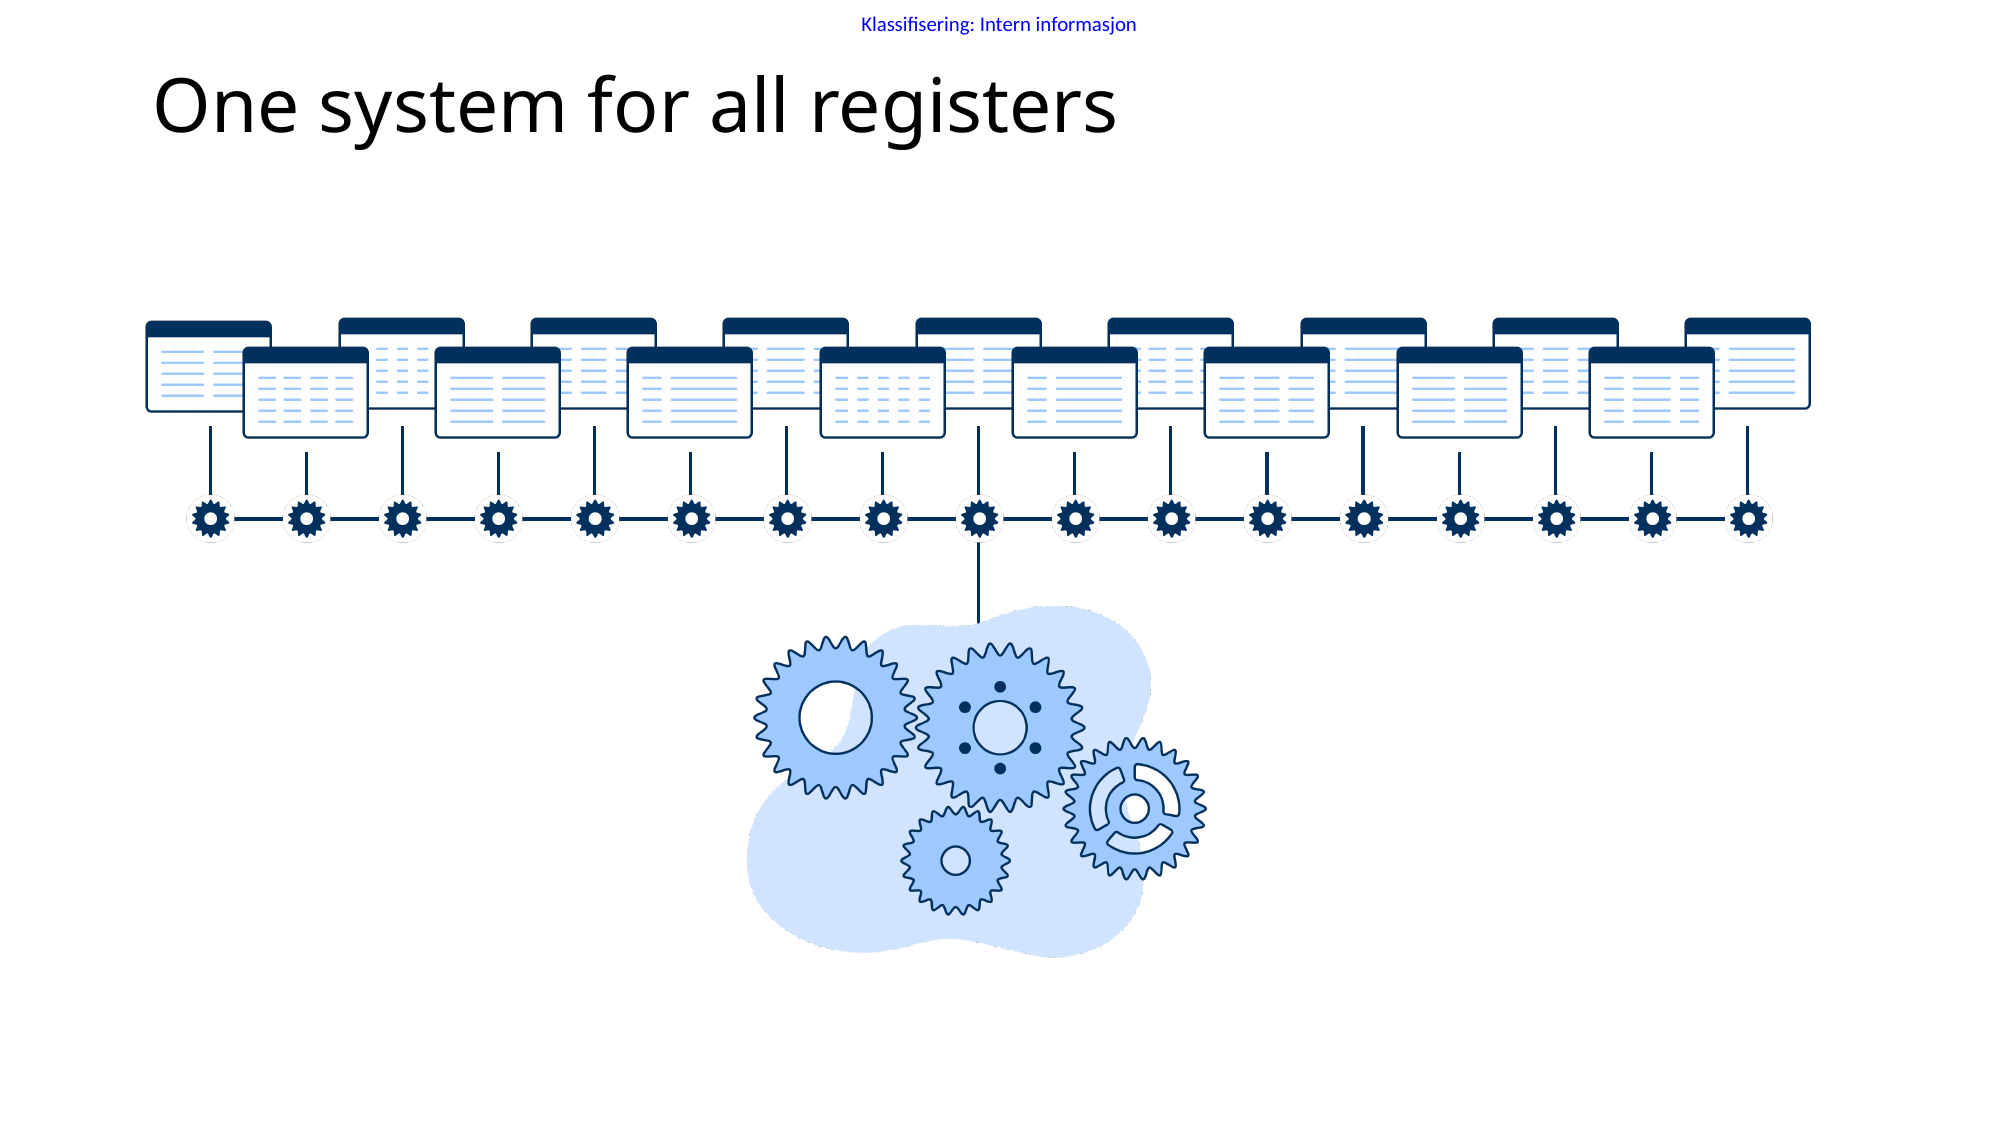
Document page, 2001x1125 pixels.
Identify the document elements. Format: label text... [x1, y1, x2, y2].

picture [108, 263, 1849, 1030]
title One system for all registers [137, 59, 1863, 278]
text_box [873, 451, 892, 493]
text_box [681, 451, 700, 493]
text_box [392, 425, 412, 493]
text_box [1257, 451, 1277, 493]
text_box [1065, 451, 1085, 493]
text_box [1449, 451, 1469, 493]
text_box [1353, 425, 1373, 493]
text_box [1641, 451, 1661, 493]
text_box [1161, 425, 1181, 493]
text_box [200, 425, 220, 493]
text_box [488, 451, 508, 493]
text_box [969, 545, 989, 578]
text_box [777, 425, 796, 493]
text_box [584, 425, 604, 493]
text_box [1737, 425, 1757, 493]
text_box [296, 451, 316, 493]
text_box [1545, 425, 1565, 493]
